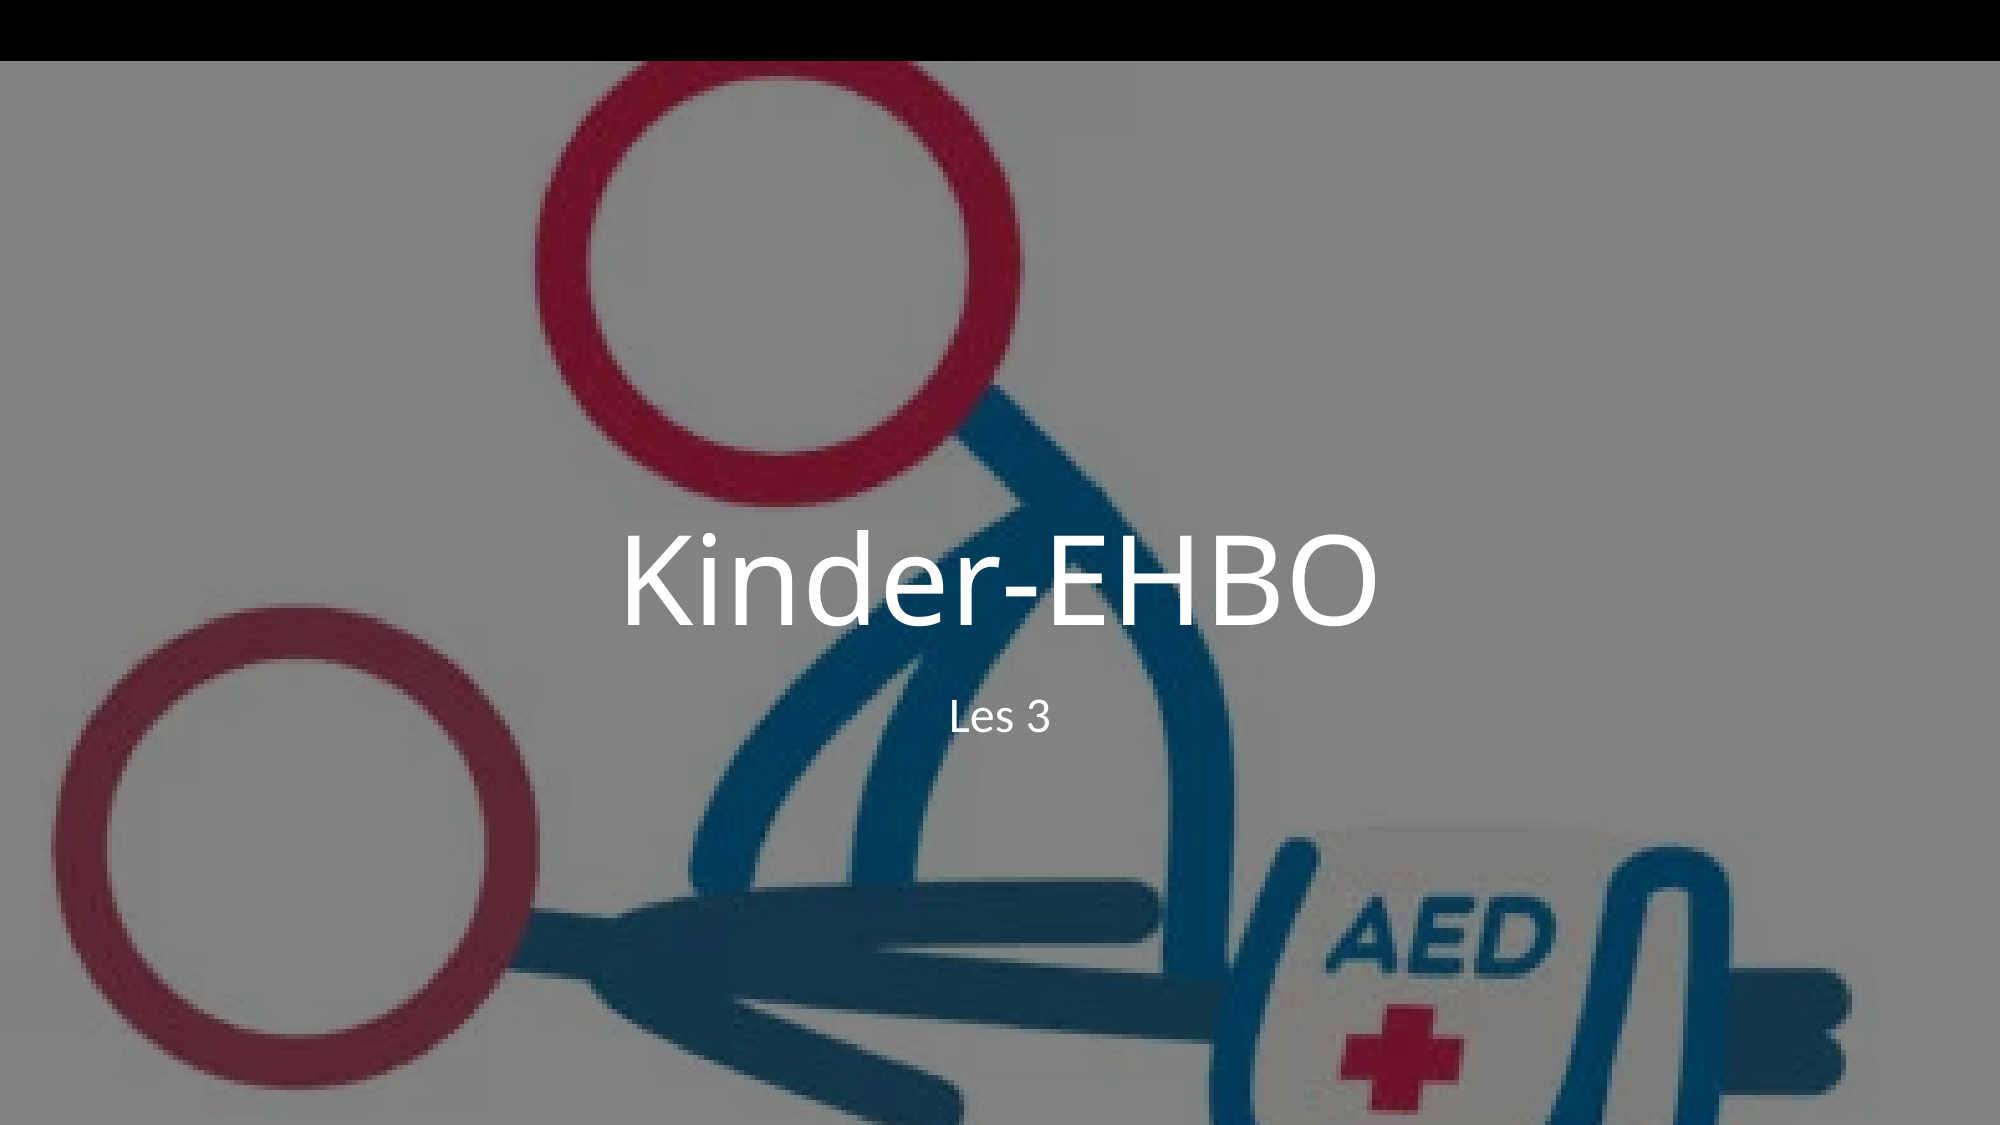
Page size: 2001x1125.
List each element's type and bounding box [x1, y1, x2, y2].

picture [0, 61, 2000, 1125]
text_box [0, 0, 2000, 61]
